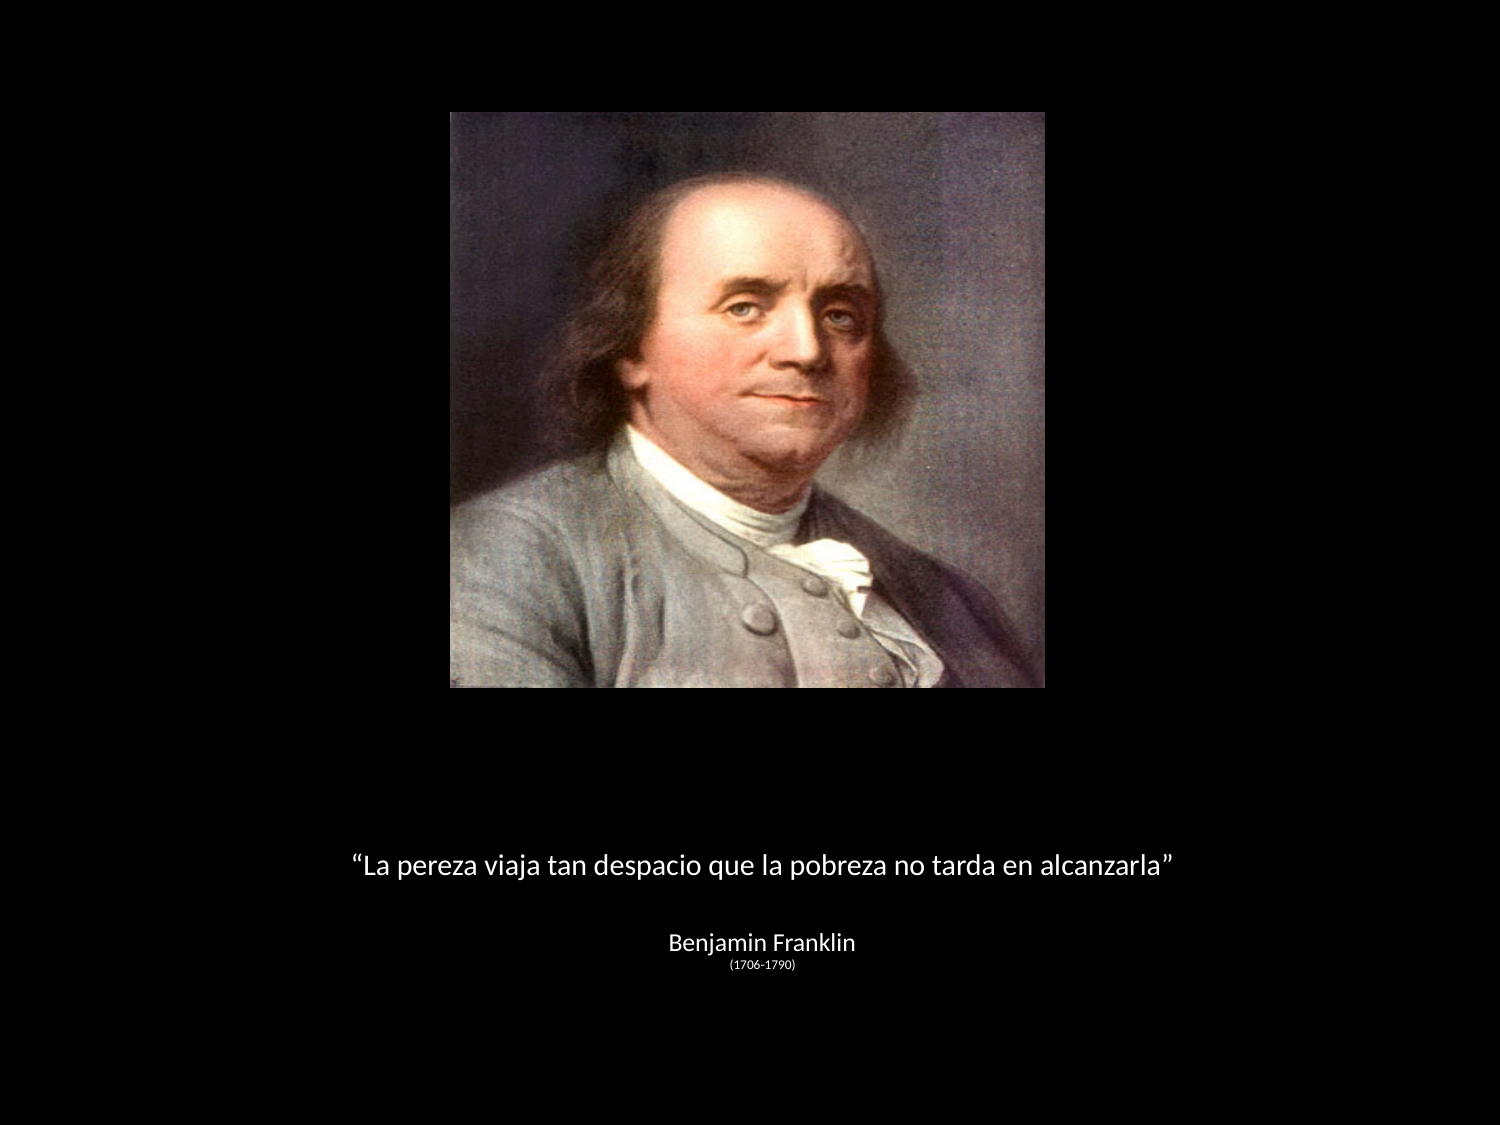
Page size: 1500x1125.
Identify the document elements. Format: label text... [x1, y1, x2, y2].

title “La pereza viaja tan despacio que la pobreza no tarda en alcanzarla” Benjamin Franklin (1706-1790) [87, 837, 1438, 1025]
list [449, 112, 1045, 688]
